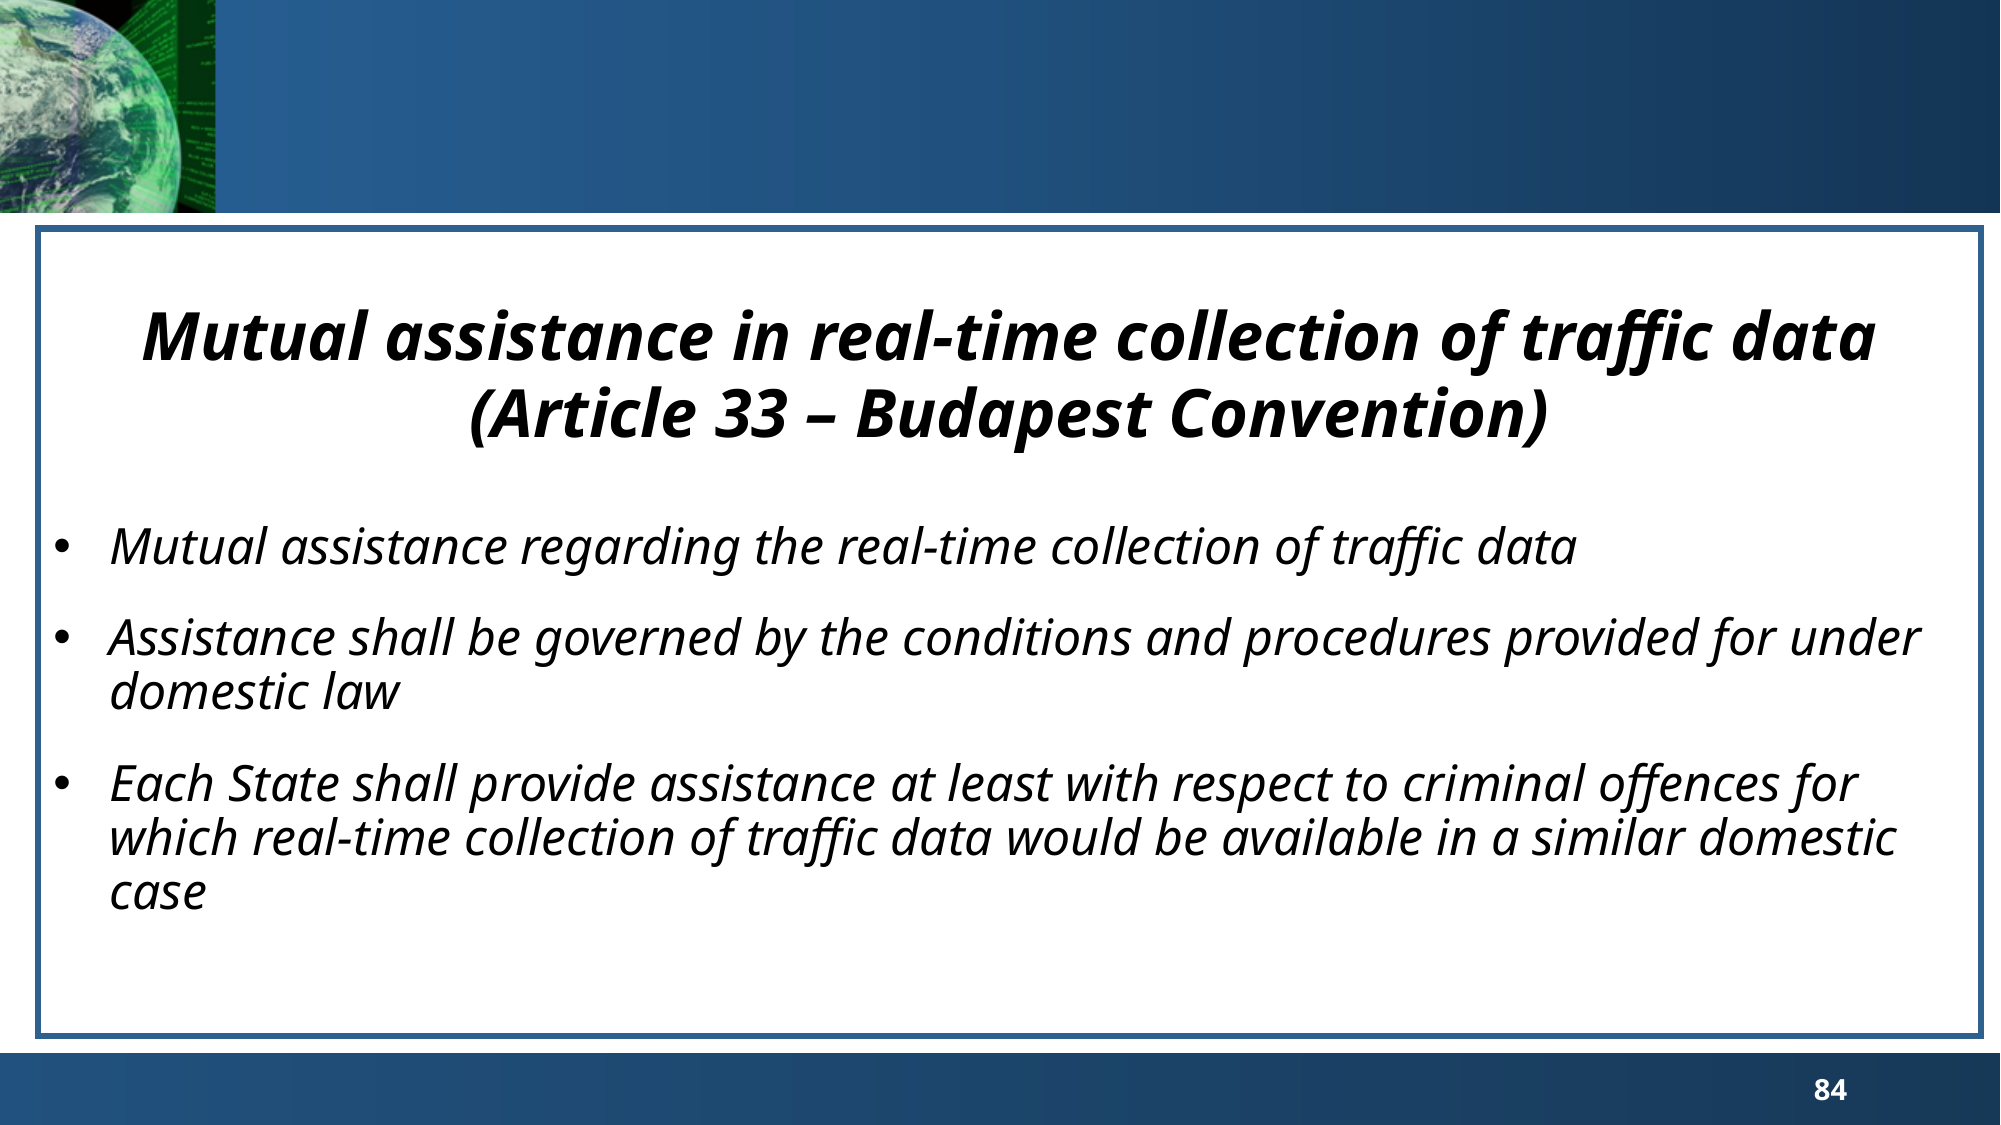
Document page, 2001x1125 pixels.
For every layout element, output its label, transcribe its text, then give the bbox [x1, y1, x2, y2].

picture [0, 0, 2000, 213]
text_box Mutual assistance in real-time collection of traffic data (Article 33 – Budapest Convention) Mutual assistance regarding the real-time collection of traffic data Assistance shall be governed by the conditions and procedures provided for under domestic law Each State shall provide assistance at least with respect to criminal offences for which real-time collection of traffic data would be available in a similar domestic case [38, 228, 1982, 1037]
slide_number 84 [1412, 1061, 1863, 1121]
